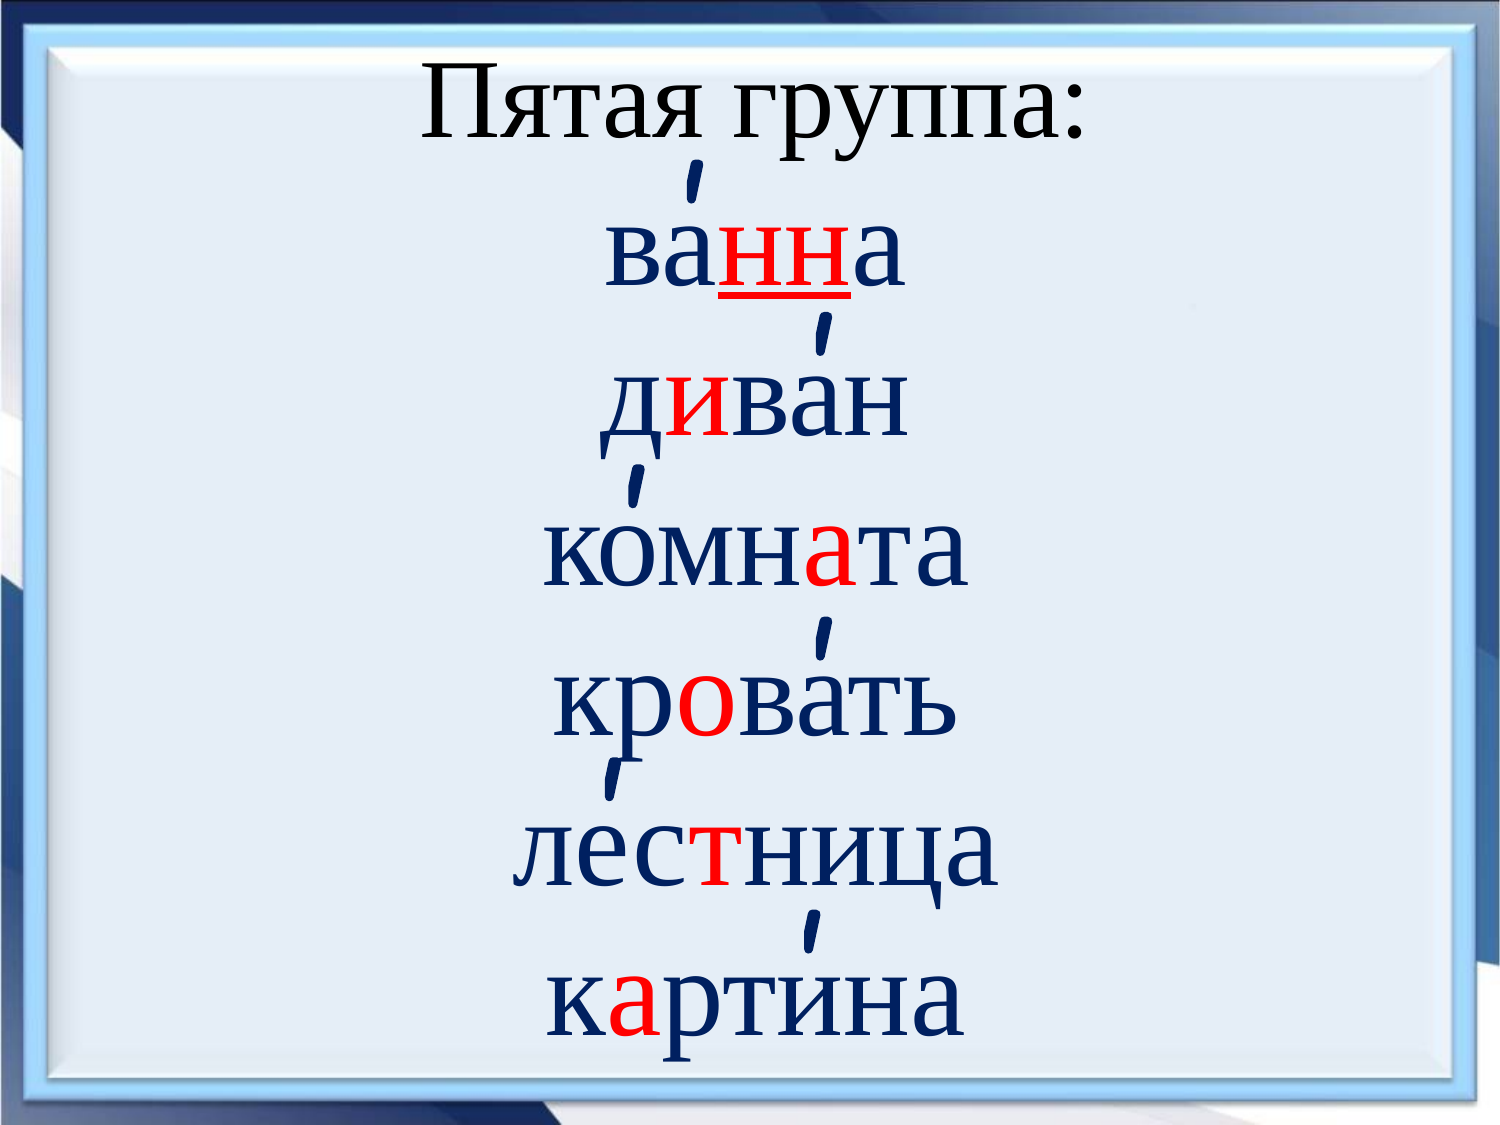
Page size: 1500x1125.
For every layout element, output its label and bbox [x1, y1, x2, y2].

text_box [70, 17, 1442, 1079]
picture [0, 0, 1500, 1125]
